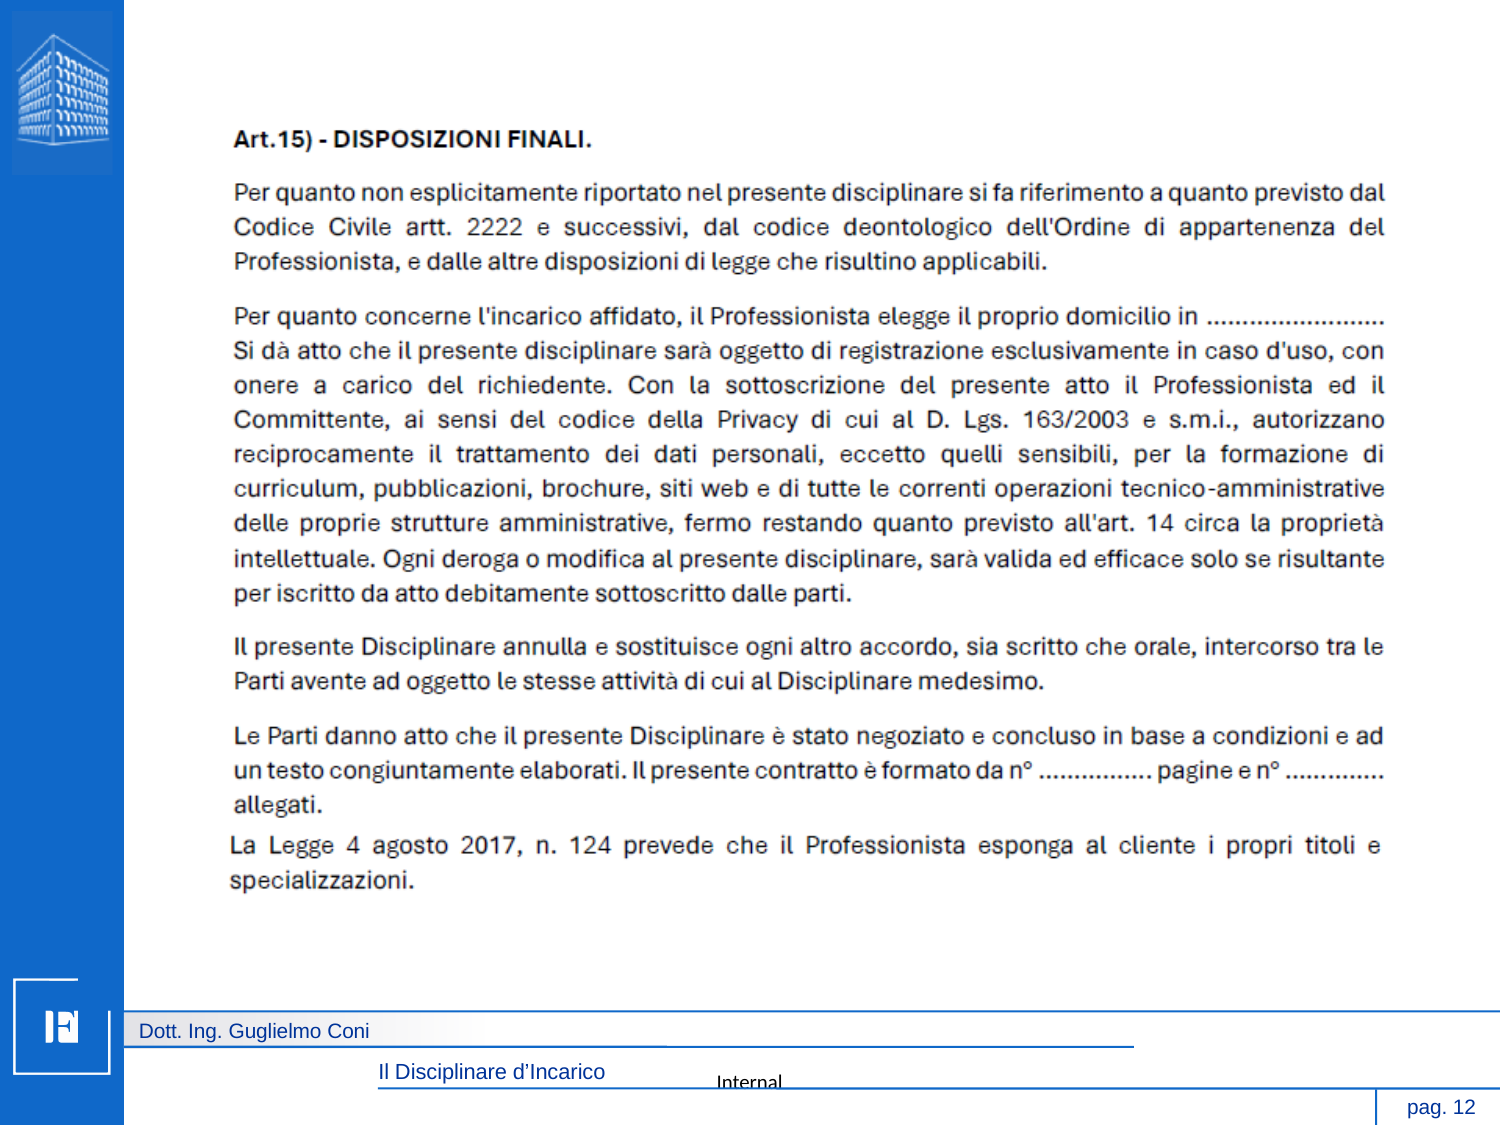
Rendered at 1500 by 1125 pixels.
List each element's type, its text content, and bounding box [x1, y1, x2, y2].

text_box [0, 1013, 126, 1125]
text_box [0, 0, 126, 1010]
text_box Il Disciplinare d’Incarico [363, 1040, 1276, 1101]
picture [216, 118, 1423, 900]
text_box pag. 12 [1377, 1090, 1500, 1124]
picture [11, 976, 113, 1078]
text_box Dott. Ing. Guglielmo Coni [122, 1013, 492, 1050]
picture [11, 11, 113, 176]
